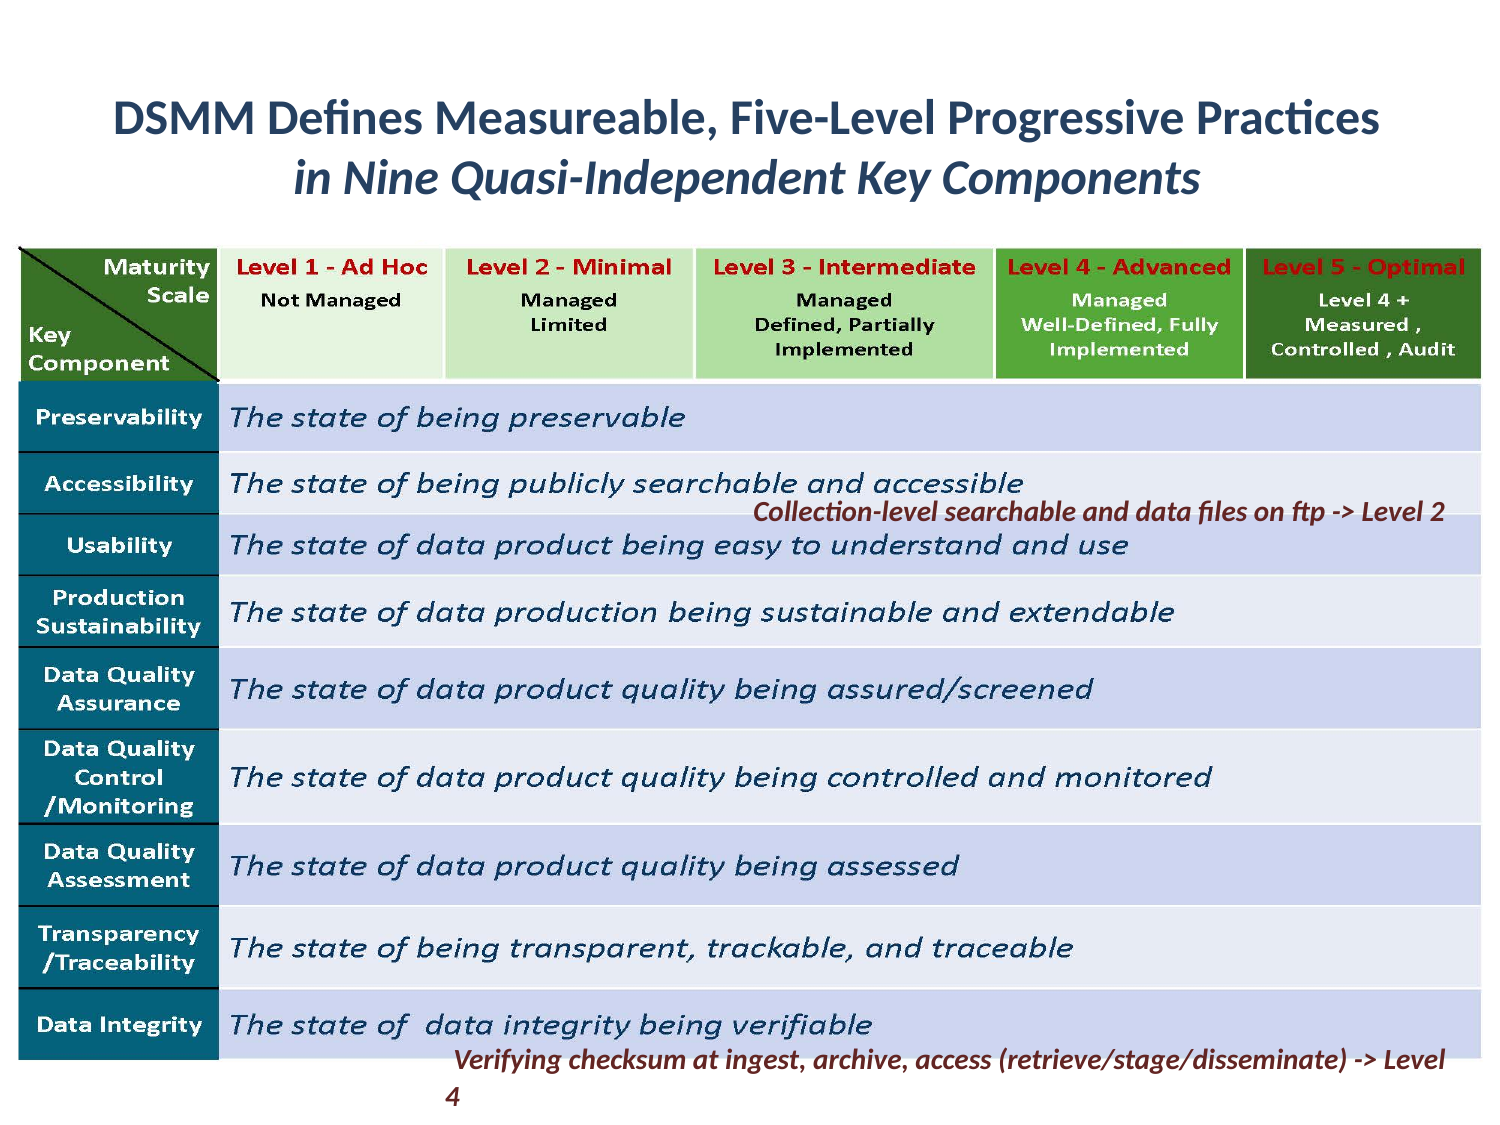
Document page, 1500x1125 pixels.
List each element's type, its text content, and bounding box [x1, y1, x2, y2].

picture [5, 240, 1495, 1076]
text_box DSMM Defines Measureable, Five-Level Progressive Practices in Nine Quasi-Independent Key Components [0, 77, 1495, 212]
text_box Verifying checksum at ingest, archive, access (retrieve/stage/disseminate) -> Level 4 [399, 1084, 1482, 1120]
